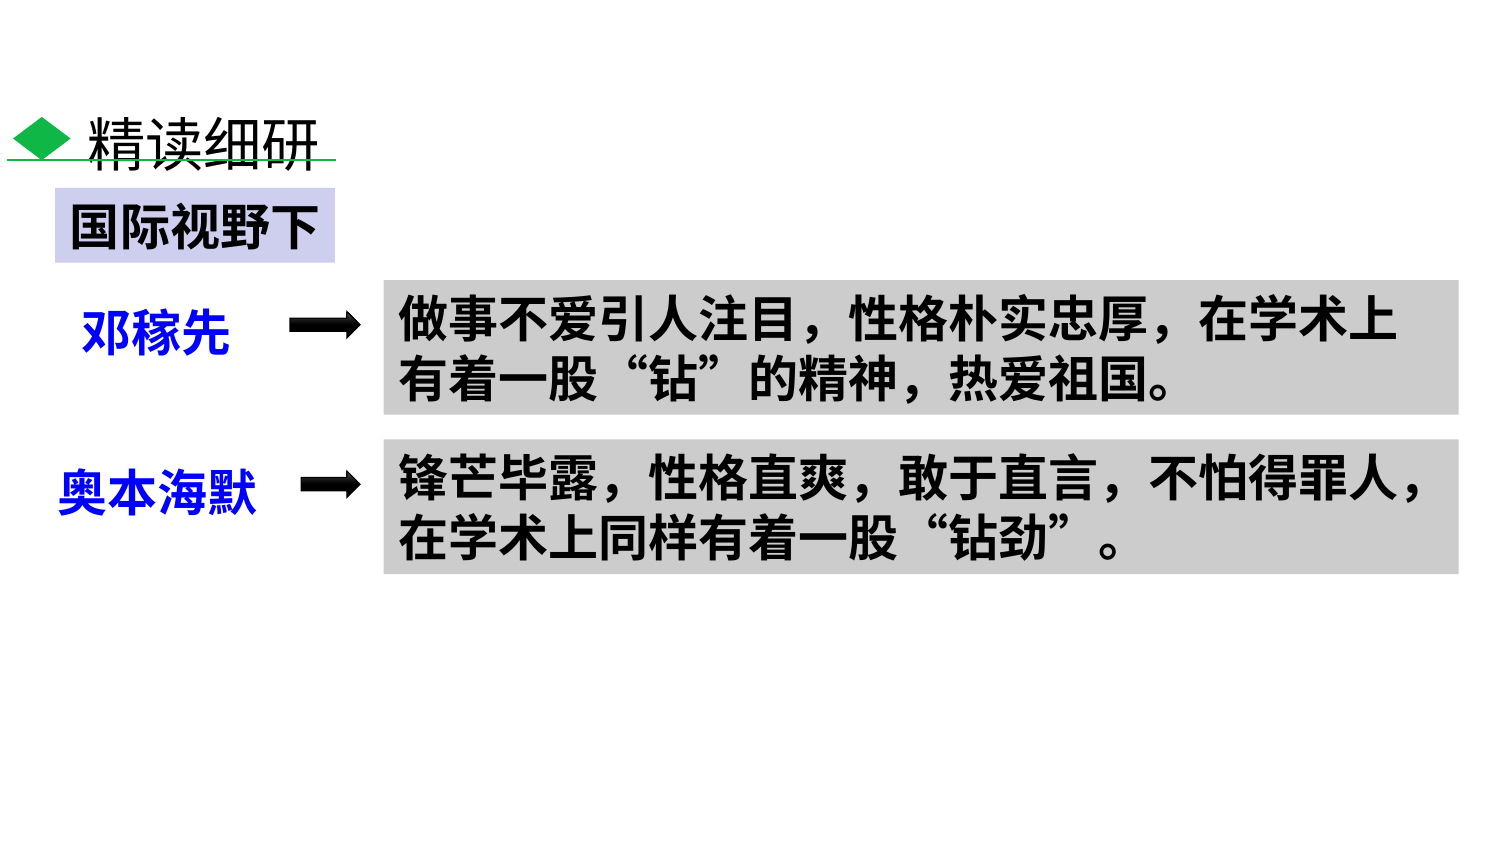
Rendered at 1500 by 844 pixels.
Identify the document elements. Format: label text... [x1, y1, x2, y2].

text_box 锋芒毕露，性格直爽，敢于直言，不怕得罪人，在学术上同样有着一股“钻劲”。 [383, 439, 1459, 575]
text_box 国际视野下 [55, 187, 335, 263]
text_box 奥本海默 [43, 453, 273, 529]
text_box 做事不爱引人注目，性格朴实忠厚，在学术上有着一股“钻”的精神，热爱祖国。 [383, 280, 1459, 415]
text_box [289, 310, 361, 340]
text_box 邓稼先 [66, 293, 246, 369]
text_box [300, 469, 361, 499]
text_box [7, 100, 337, 187]
